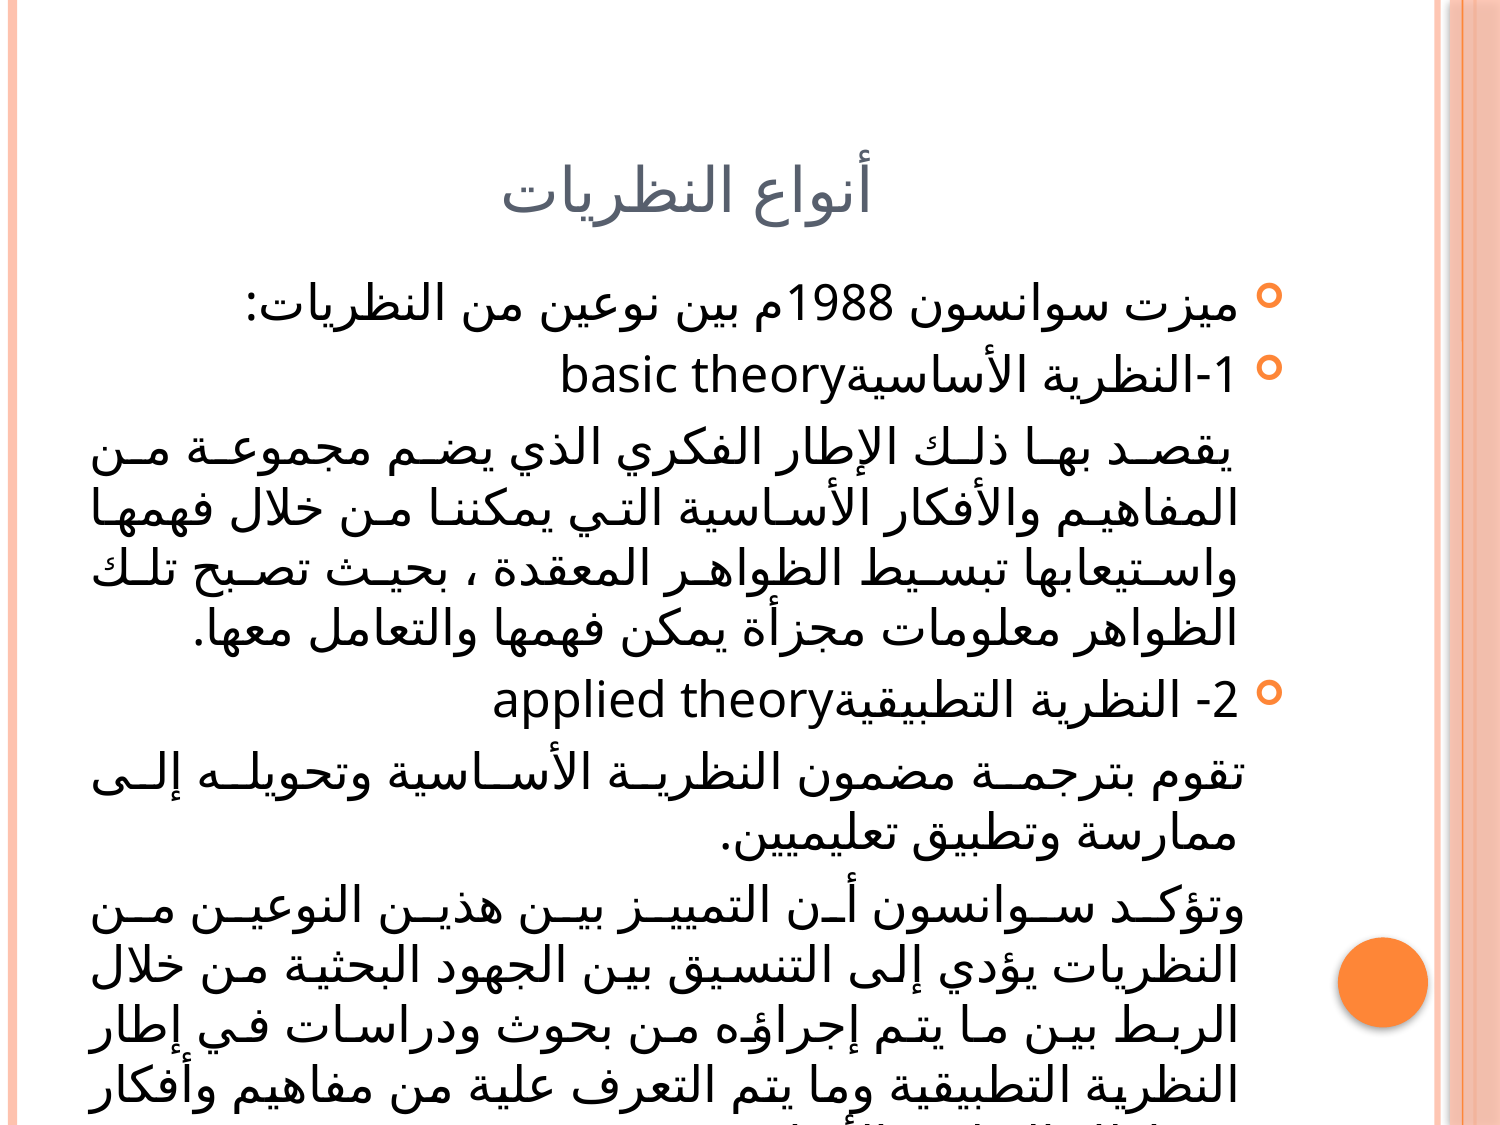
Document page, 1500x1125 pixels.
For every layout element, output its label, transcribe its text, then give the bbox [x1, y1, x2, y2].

title أنواع النظريات [75, 45, 1300, 233]
list ميزت سوانسون 1988م بين نوعين من النظريات: 1-النظرية الأساسيةbasic theory يقصد بها ذلك الإطار الفكري الذي يضم مجموعة من المفاهيم والأفكار الأساسية التي يمكننا من خلال فهمها واستيعابها تبسيط الظواهر المعقدة ، بحيث تصبح تلك الظواهر معلومات مجزأة يمكن فهمها والتعامل معها. 2- النظرية التطبيقيةapplied theory تقوم بترجمة مضمون النظرية الأساسية وتحويله إلى ممارسة وتطبيق تعليميين. وتؤكد سوانسون أن التمييز بين هذين النوعين من النظريات يؤدي إلى التنسيق بين الجهود البحثية من خلال الربط بين ما يتم إجراؤه من بحوث ودراسات في إطار النظرية التطبيقية وما يتم التعرف علية من مفاهيم وأفكار في إطار النظرية الأساسية. [75, 262, 1300, 1062]
